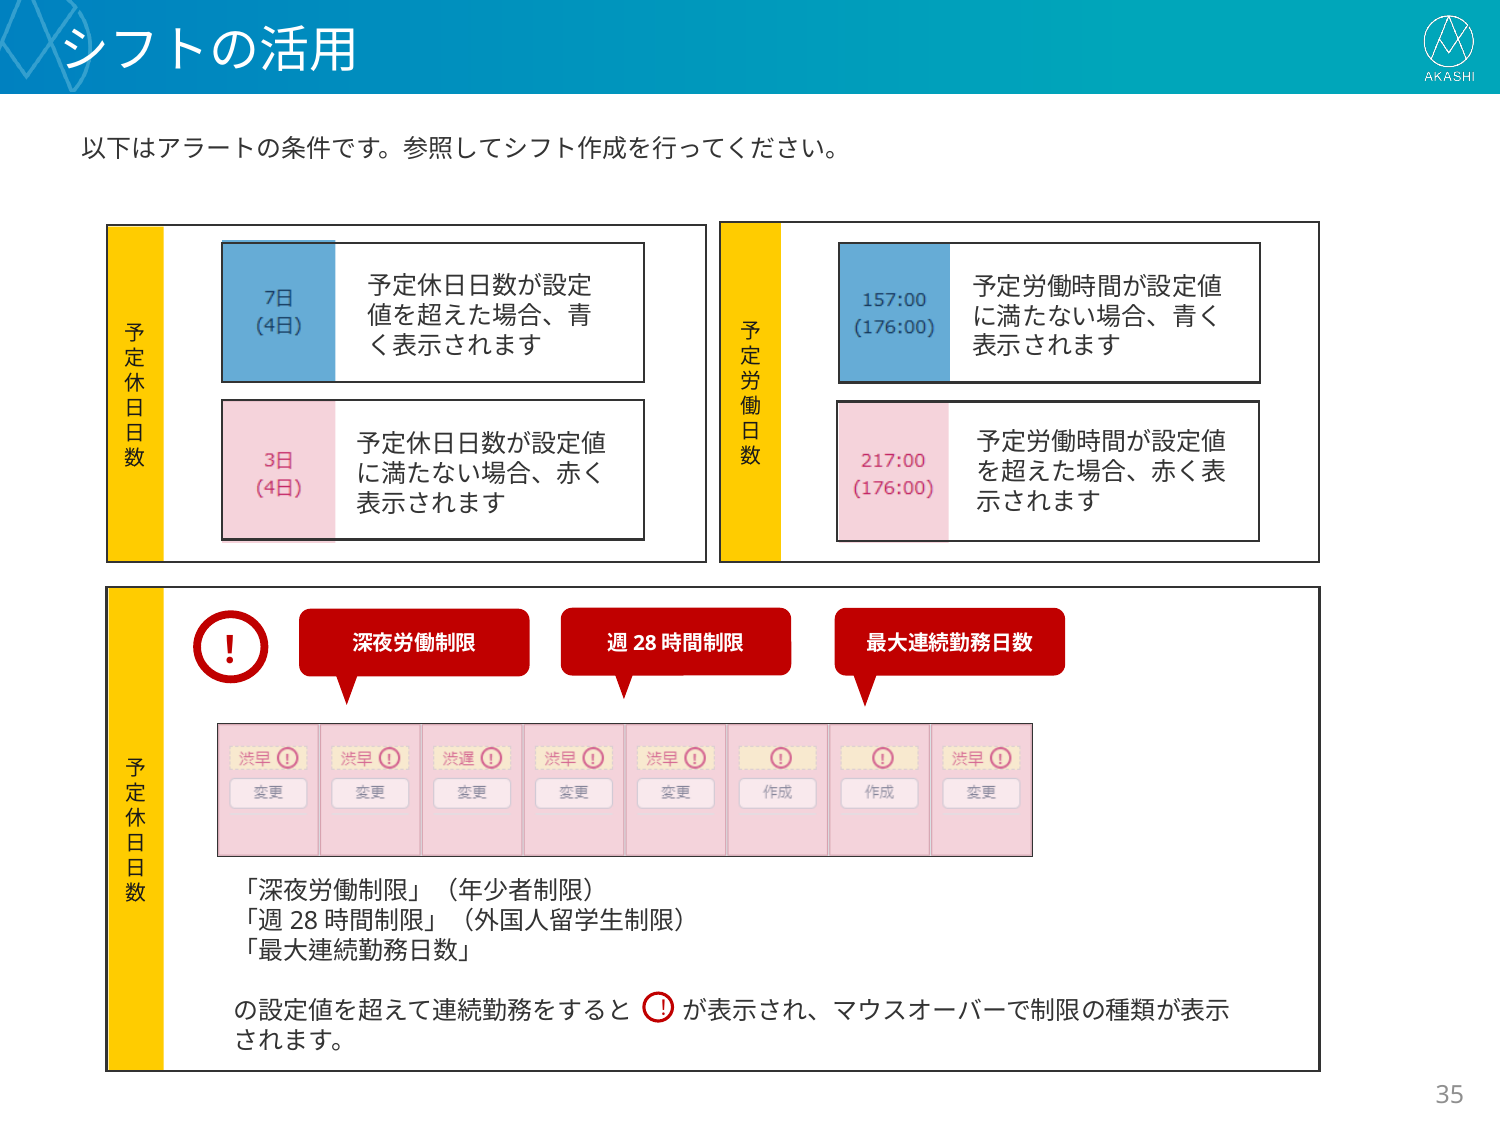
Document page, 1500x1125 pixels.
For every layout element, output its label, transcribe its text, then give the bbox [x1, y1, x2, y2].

picture [217, 723, 1033, 857]
picture [1416, 7, 1481, 89]
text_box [299, 608, 530, 706]
text_box [719, 221, 1320, 563]
picture [839, 244, 950, 384]
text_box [560, 607, 792, 700]
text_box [197, 614, 265, 680]
picture [222, 401, 336, 543]
text_box [106, 224, 707, 563]
slide_number 34 [1141, 1065, 1480, 1125]
title シフトの活用 [44, 0, 1393, 92]
text_box [105, 586, 1321, 1072]
picture [222, 240, 336, 382]
picture [838, 402, 949, 543]
text_box 以下はアラートの条件です。参照してシフト作成を行ってください。 [66, 125, 1467, 171]
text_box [834, 607, 1066, 707]
